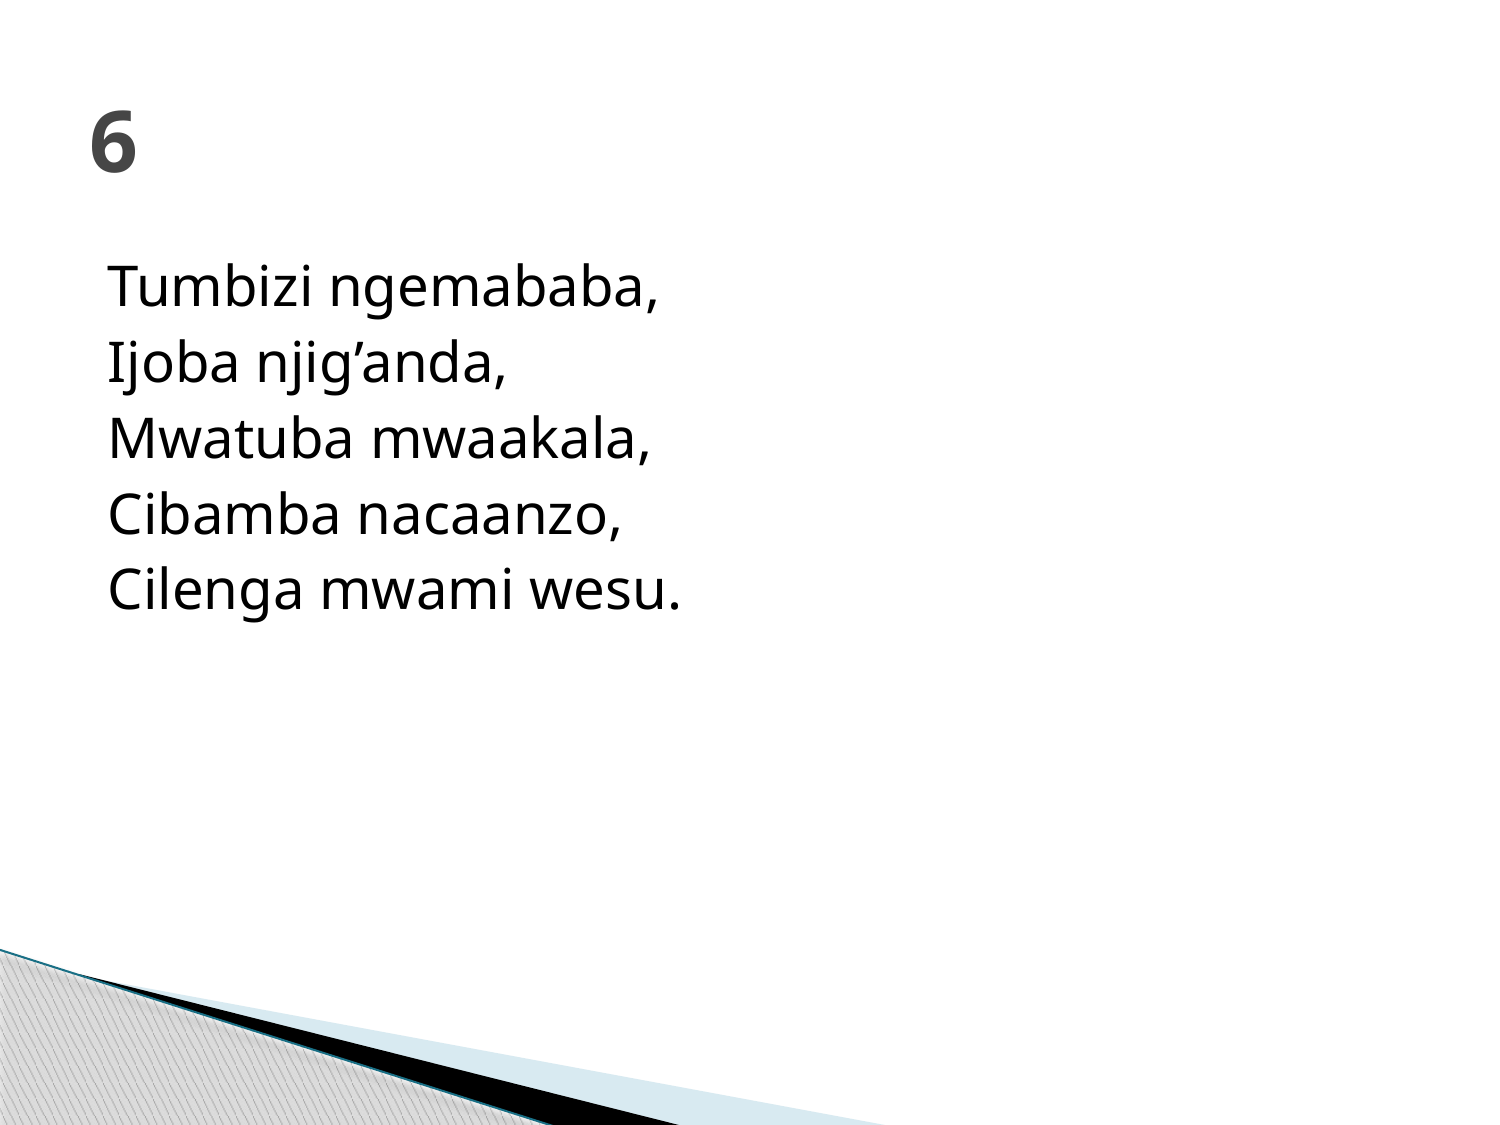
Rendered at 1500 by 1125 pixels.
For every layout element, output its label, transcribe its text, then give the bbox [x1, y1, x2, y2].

list Tumbizi ngemababa, Ijoba njig’anda, Mwatuba mwaakala, Cibamba nacaanzo, Cilenga mwami wesu. [75, 243, 1425, 986]
title 6 [75, 45, 1425, 233]
